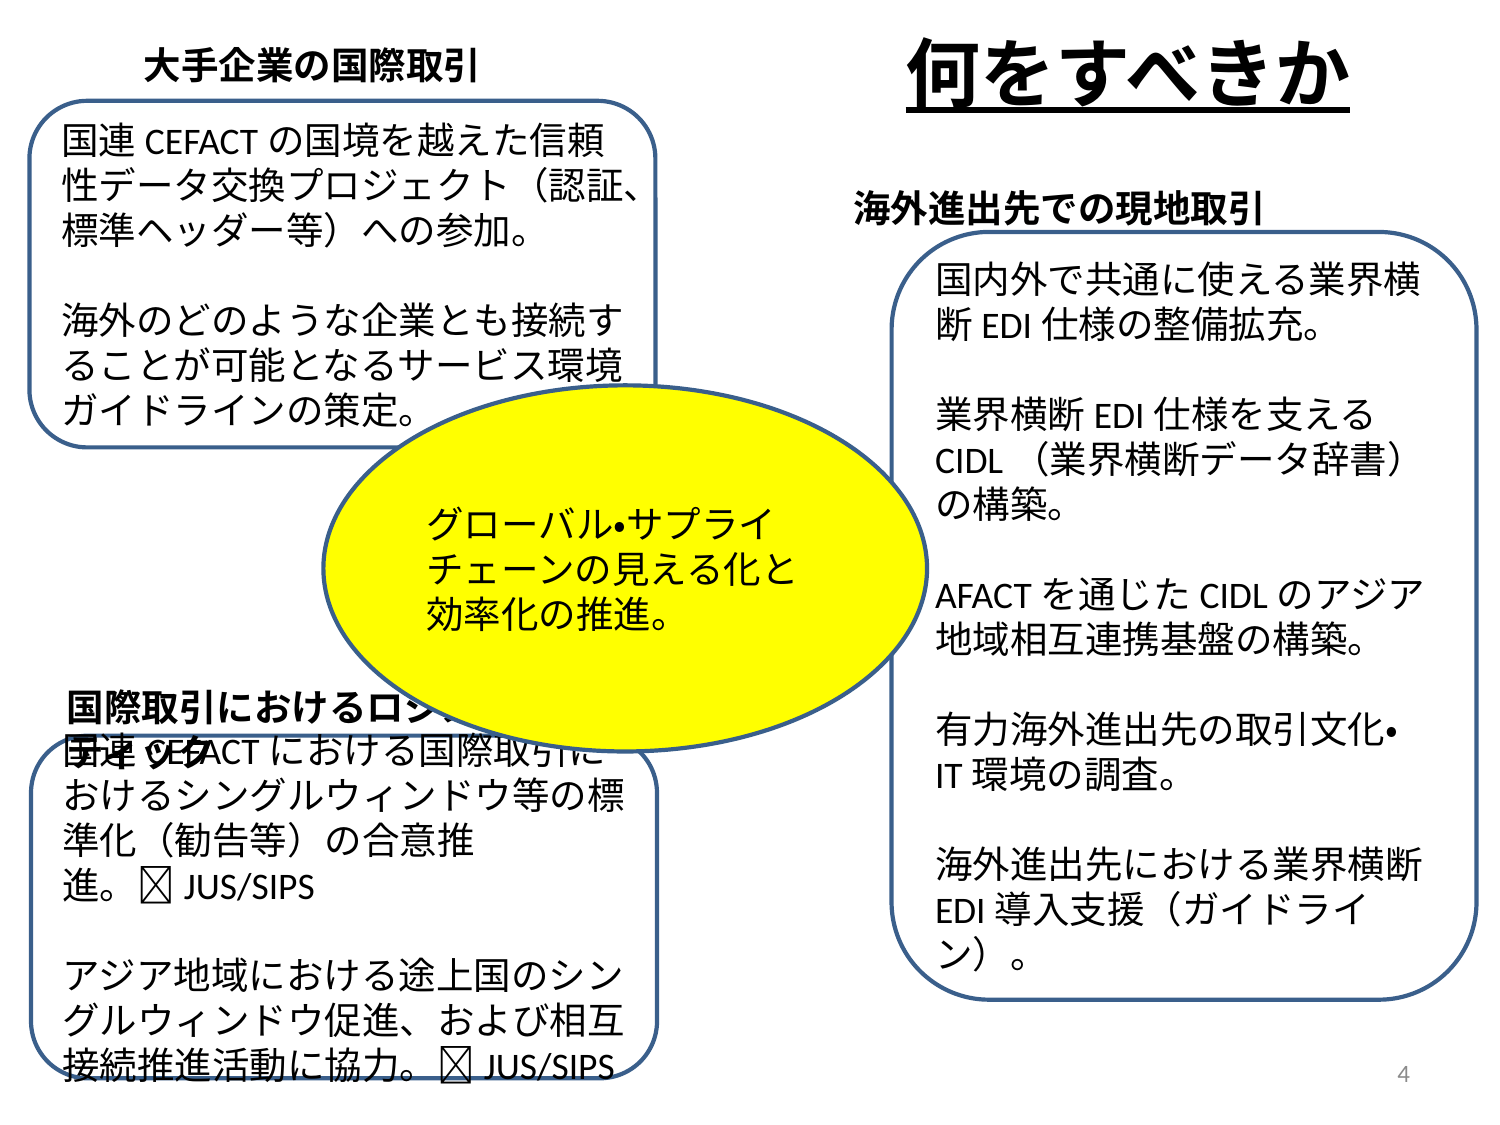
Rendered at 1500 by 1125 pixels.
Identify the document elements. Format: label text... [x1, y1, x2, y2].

text_box 国連CEFACTにおける国際取引におけるシングルウィンドウ等の標準化（勧告等）の合意推進。JUS/SIPS アジア地域における途上国のシングルウィンドウ促進、および相互接続推進活動に協力。JUS/SIPS [28, 745, 660, 1081]
text_box 国連CEFACTの国境を越えた信頼性データ交換プロジェクト（認証、標準ヘッダー等）への参加。 海外のどのような企業とも接続することが可能となるサービス環境ガイドラインの策定。 [27, 98, 658, 450]
text_box 何をすべきか [797, 19, 1459, 124]
text_box グローバル・サプライチェーンの見える化と効率化の推進。 [321, 383, 930, 754]
slide_number 4 [1074, 1042, 1425, 1103]
text_box 大手企業の国際取引 [128, 34, 519, 95]
text_box 国内外で共通に使える業界横断EDI仕様の整備拡充。 業界横断EDI仕様を支えるCIDL（業界横断データ辞書）の構築。 AFACTを通じたCIDLのアジア地域相互連携基盤の構築。 有力海外進出先の取引文化・IT環境の調査。 海外進出先における業界横断EDI導入支援（ガイドライン）。 [889, 229, 1479, 1002]
text_box 海外進出先での現地取引 [838, 177, 1382, 237]
text_box 国際取引におけるロジスティック [52, 676, 596, 781]
